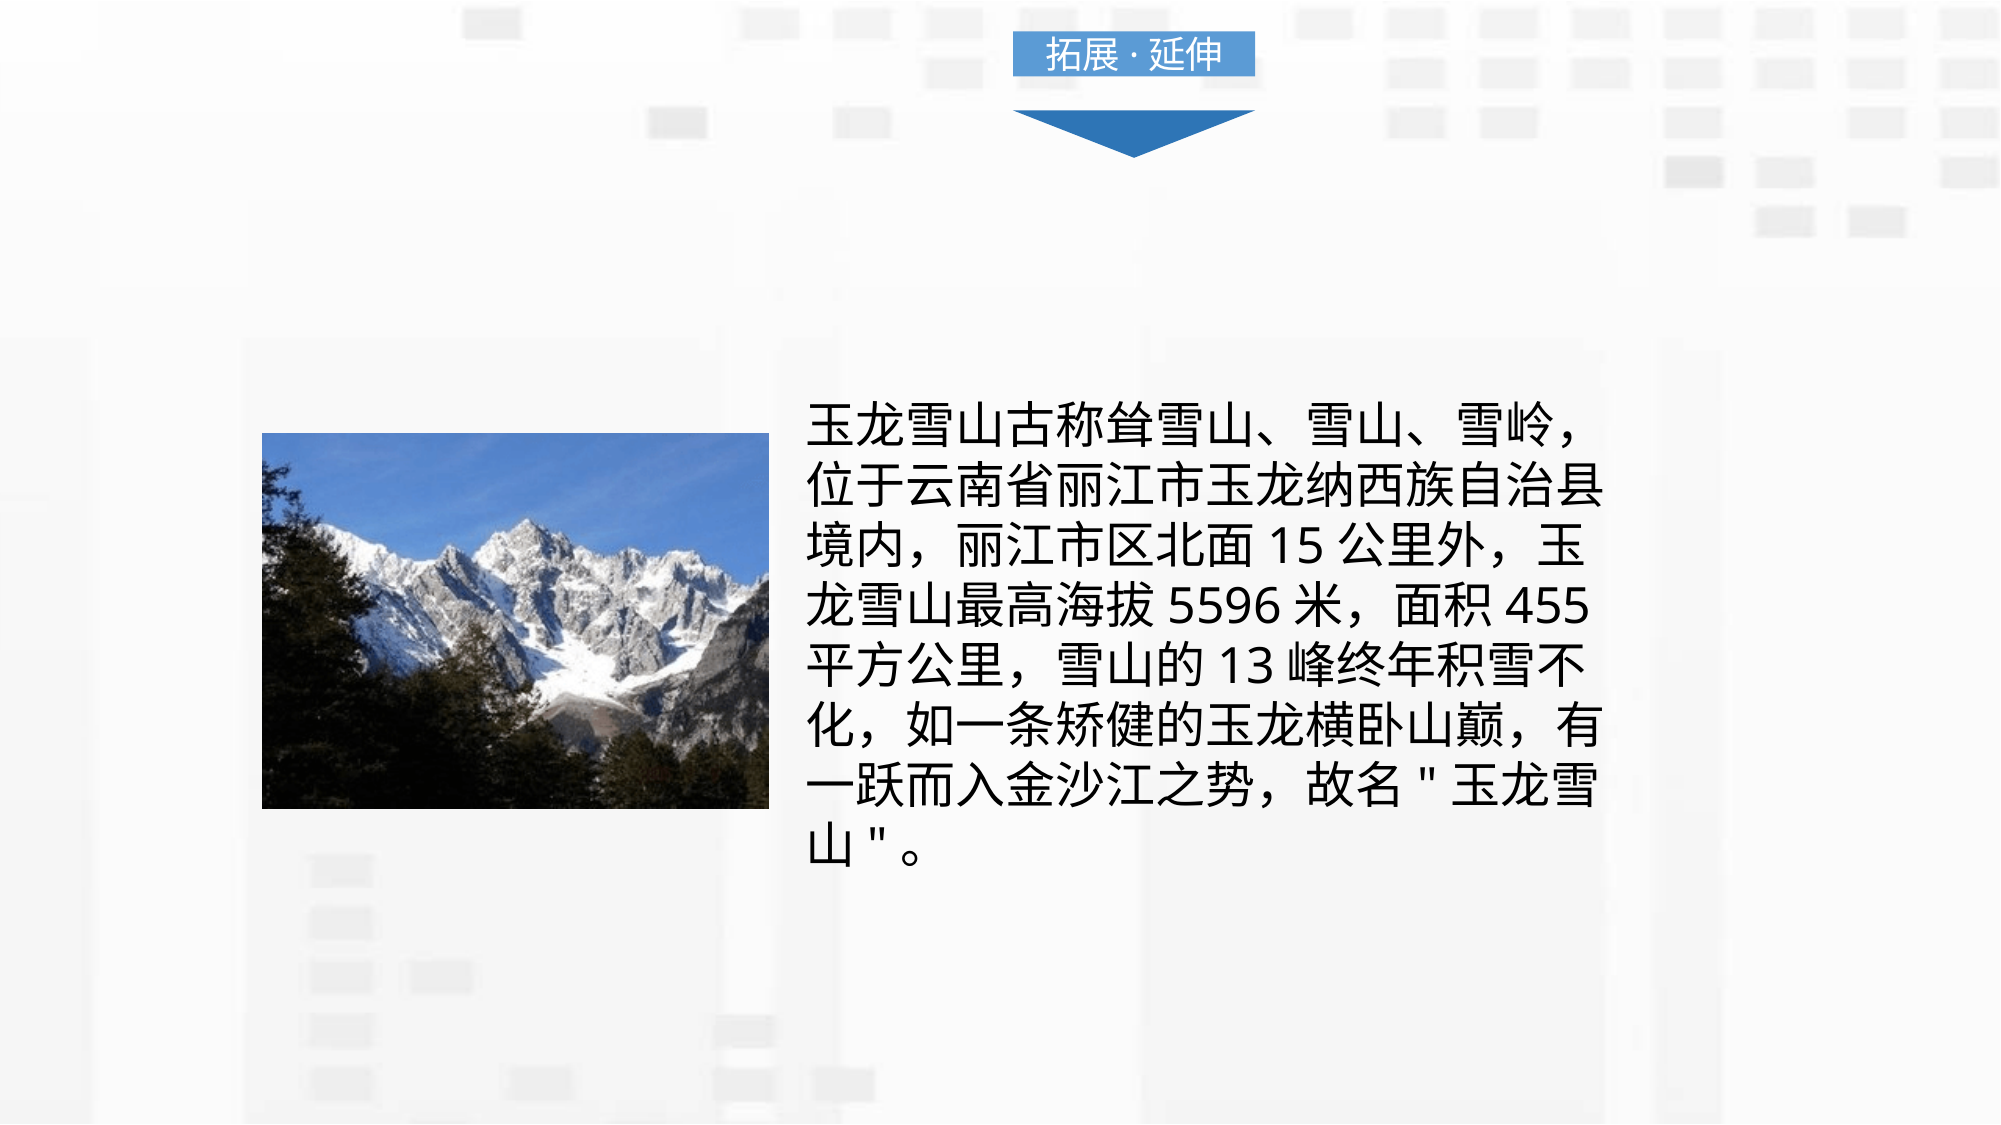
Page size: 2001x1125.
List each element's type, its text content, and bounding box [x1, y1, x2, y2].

text_box 玉龙雪山古称耸雪山、雪山、雪岭，位于云南省丽江市玉龙纳西族自治县境内，丽江市区北面15公里外，玉龙雪山最高海拔5596米，面积455平方公里，雪山的13峰终年积雪不化，如一条矫健的玉龙横卧山巅，有一跃而入金沙江之势，故名"玉龙雪山"。 [791, 386, 1630, 882]
picture [0, 1, 2001, 1124]
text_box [1012, 31, 1256, 158]
